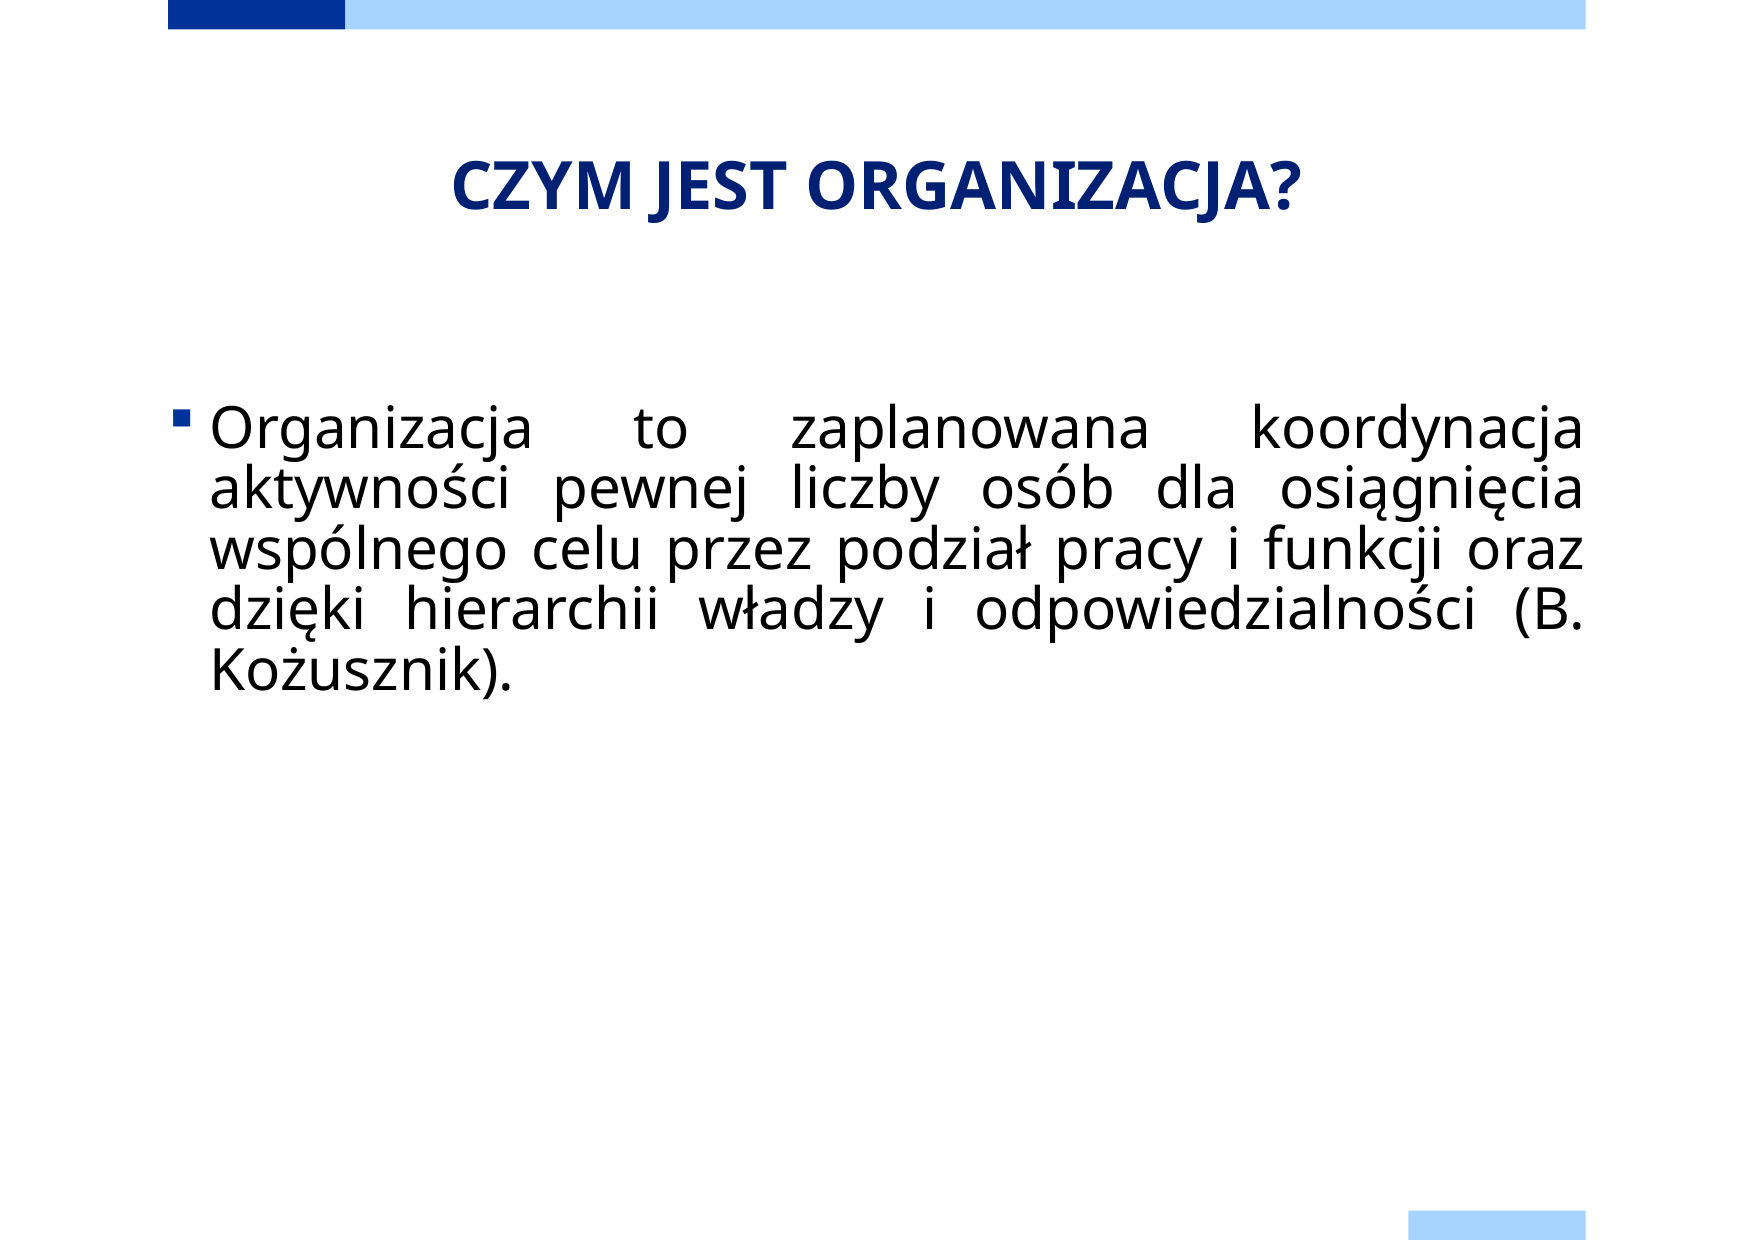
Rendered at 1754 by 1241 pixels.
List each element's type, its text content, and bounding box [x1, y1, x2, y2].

list Organizacja to zaplanowana koordynacja aktywności pewnej liczby osób dla osiągnięcia wspólnego celu przez podział pracy i funkcji oraz dzięki hierarchii władzy i odpowiedzialności (B. Kożusznik). [168, 324, 1586, 1093]
title CZYM JEST ORGANIZACJA? [168, 147, 1586, 324]
